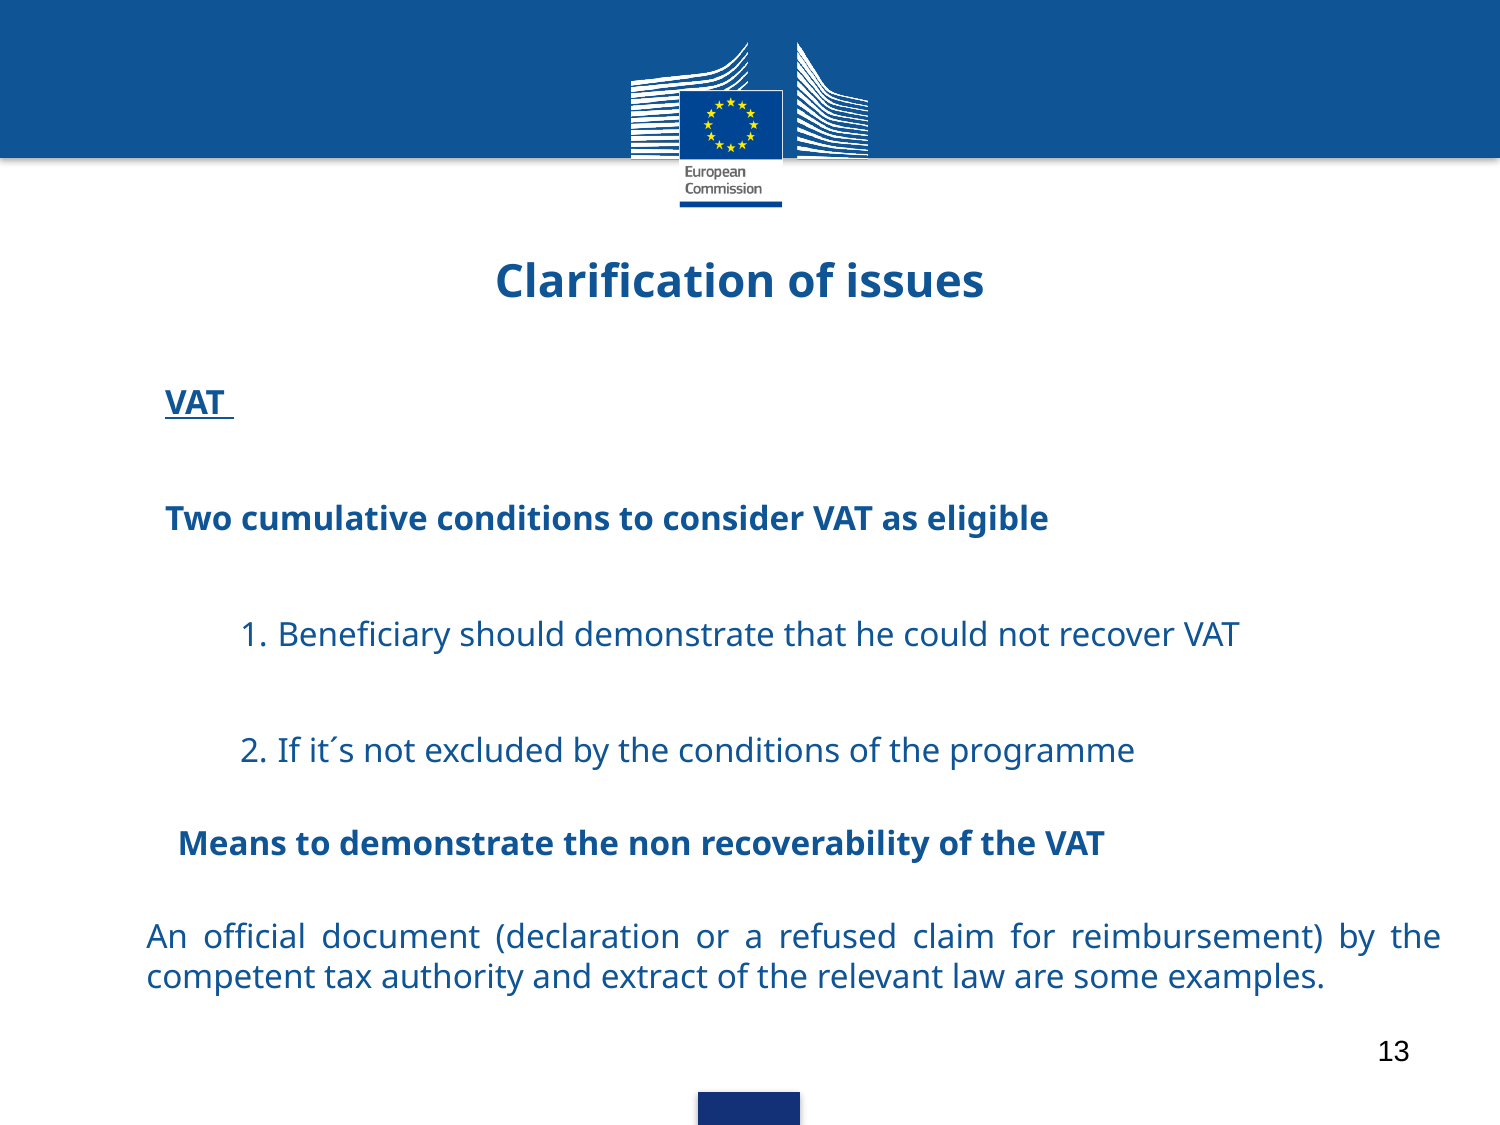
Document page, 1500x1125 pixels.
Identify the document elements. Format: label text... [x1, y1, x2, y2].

title Clarification of issues [64, 219, 1416, 339]
slide_number 13 [1074, 1024, 1425, 1103]
list VAT Two cumulative conditions to consider VAT as eligible Beneficiary should demonstrate that he could not recover VAT If it´s not excluded by the conditions of the programme Means to demonstrate the non recoverability of the VAT An official document (declaration or a refused claim for reimbursement) by the competent tax authority and extract of the relevant law are some examples. [74, 373, 1459, 1048]
picture [631, 42, 868, 208]
